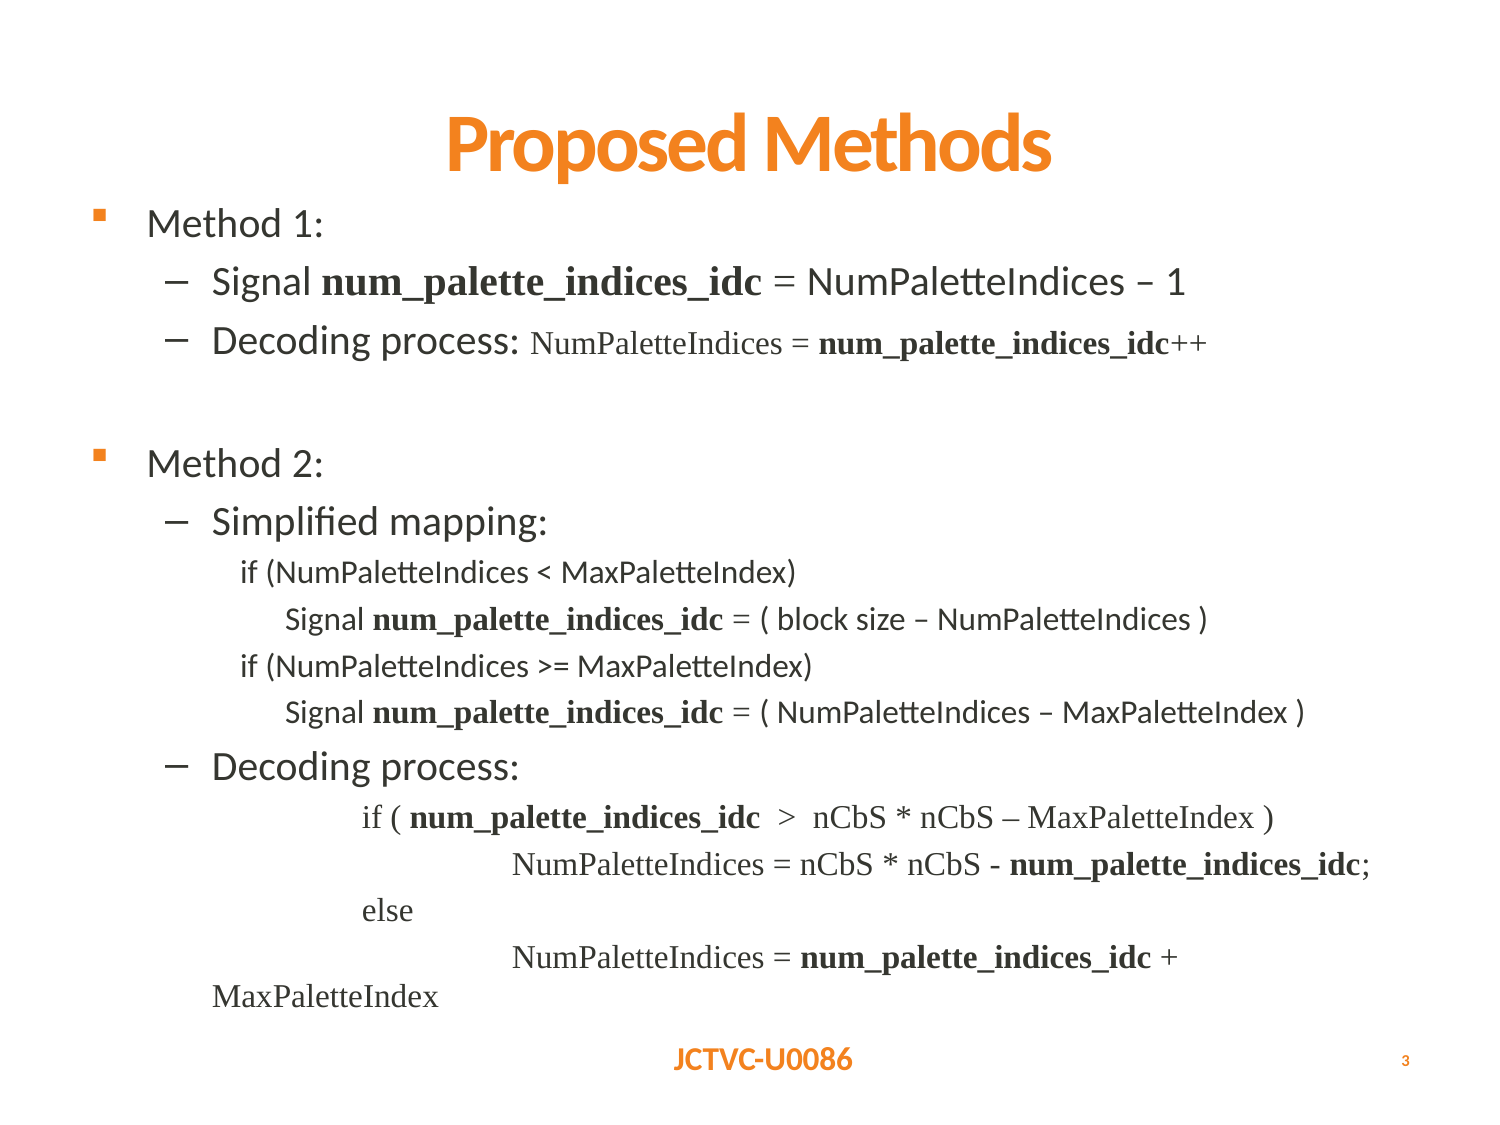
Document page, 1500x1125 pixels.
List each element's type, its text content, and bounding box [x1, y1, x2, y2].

title Proposed Methods [75, 99, 1425, 188]
list Method 1: Signal num_palette_indices_idc = NumPaletteIndices – 1 Decoding process: NumPaletteIndices = num_palette_indices_idc++ Method 2: Simplified mapping: if (NumPaletteIndices < MaxPaletteIndex) Signal num_palette_indices_idc = ( block size – NumPaletteIndices ) if (NumPaletteIndices >= MaxPaletteIndex) Signal num_palette_indices_idc = ( NumPaletteIndices – MaxPaletteIndex ) Decoding process: if ( num_palette_indices_idc > nCbS * nCbS – MaxPaletteIndex ) NumPaletteIndices = nCbS * nCbS - num_palette_indices_idc; else NumPaletteIndices = num_palette_indices_idc + MaxPaletteIndex [75, 188, 1425, 1069]
slide_number 3 [1251, 1029, 1425, 1090]
